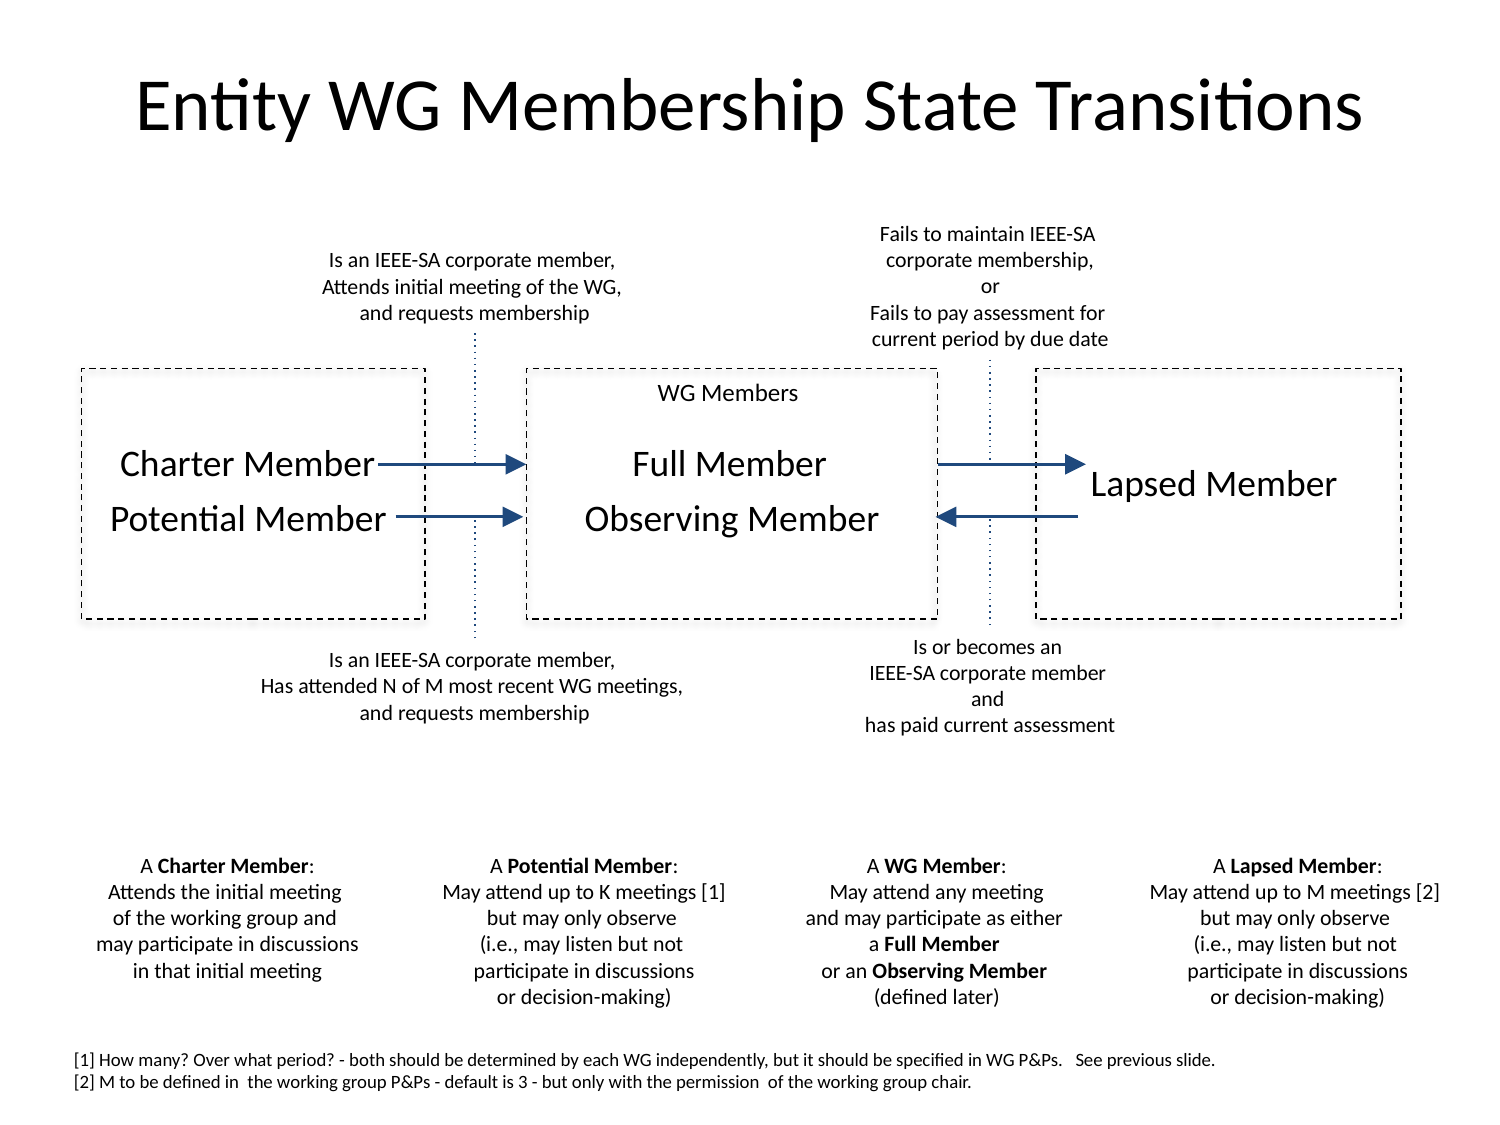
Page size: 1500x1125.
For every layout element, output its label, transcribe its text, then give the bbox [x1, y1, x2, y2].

text_box A Potential Member: May attend up to K meetings [1] but may only observe (i.e., may listen but not participate in discussions or decision-making) [424, 843, 744, 1039]
text_box A WG Member: May attend any meeting and may participate as either a Full Member or an Observing Member (defined later) [790, 843, 1084, 1039]
text_box [1] How many? Over what period? - both should be determined by each WG independently, but it should be specified in WG P&Ps. See previous slide. [2] M to be defined in the working group P&Ps - default is 3 - but only with the permission of the working group chair. [58, 1039, 1379, 1082]
text_box A Charter Member: Attends the initial meeting of the working group and may participate in discussions in that initial meeting [76, 843, 379, 1019]
text_box Is an IEEE-SA corporate member, Attends initial meeting of the WG, and requests membership [306, 238, 643, 334]
text_box A Lapsed Member: May attend up to M meetings [2] but may only observe (i.e., may listen but not participate in discussions or decision-making) [1129, 843, 1466, 1045]
text_box Full Member [583, 431, 877, 486]
text_box Fails to maintain IEEE-SA corporate membership, or Fails to pay assessment for current period by due date [855, 212, 1126, 360]
text_box [1036, 368, 1402, 620]
text_box [526, 368, 938, 620]
text_box [81, 368, 425, 620]
text_box Observing Member [543, 486, 921, 548]
text_box Is an IEEE-SA corporate member, Has attended N of M most recent WG meetings, and requests membership [244, 638, 705, 733]
text_box WG Members [642, 368, 816, 414]
title Entity WG Membership State Transitions [75, 45, 1425, 157]
text_box Is or becomes an IEEE-SA corporate member and has paid current assessment [848, 624, 1133, 747]
